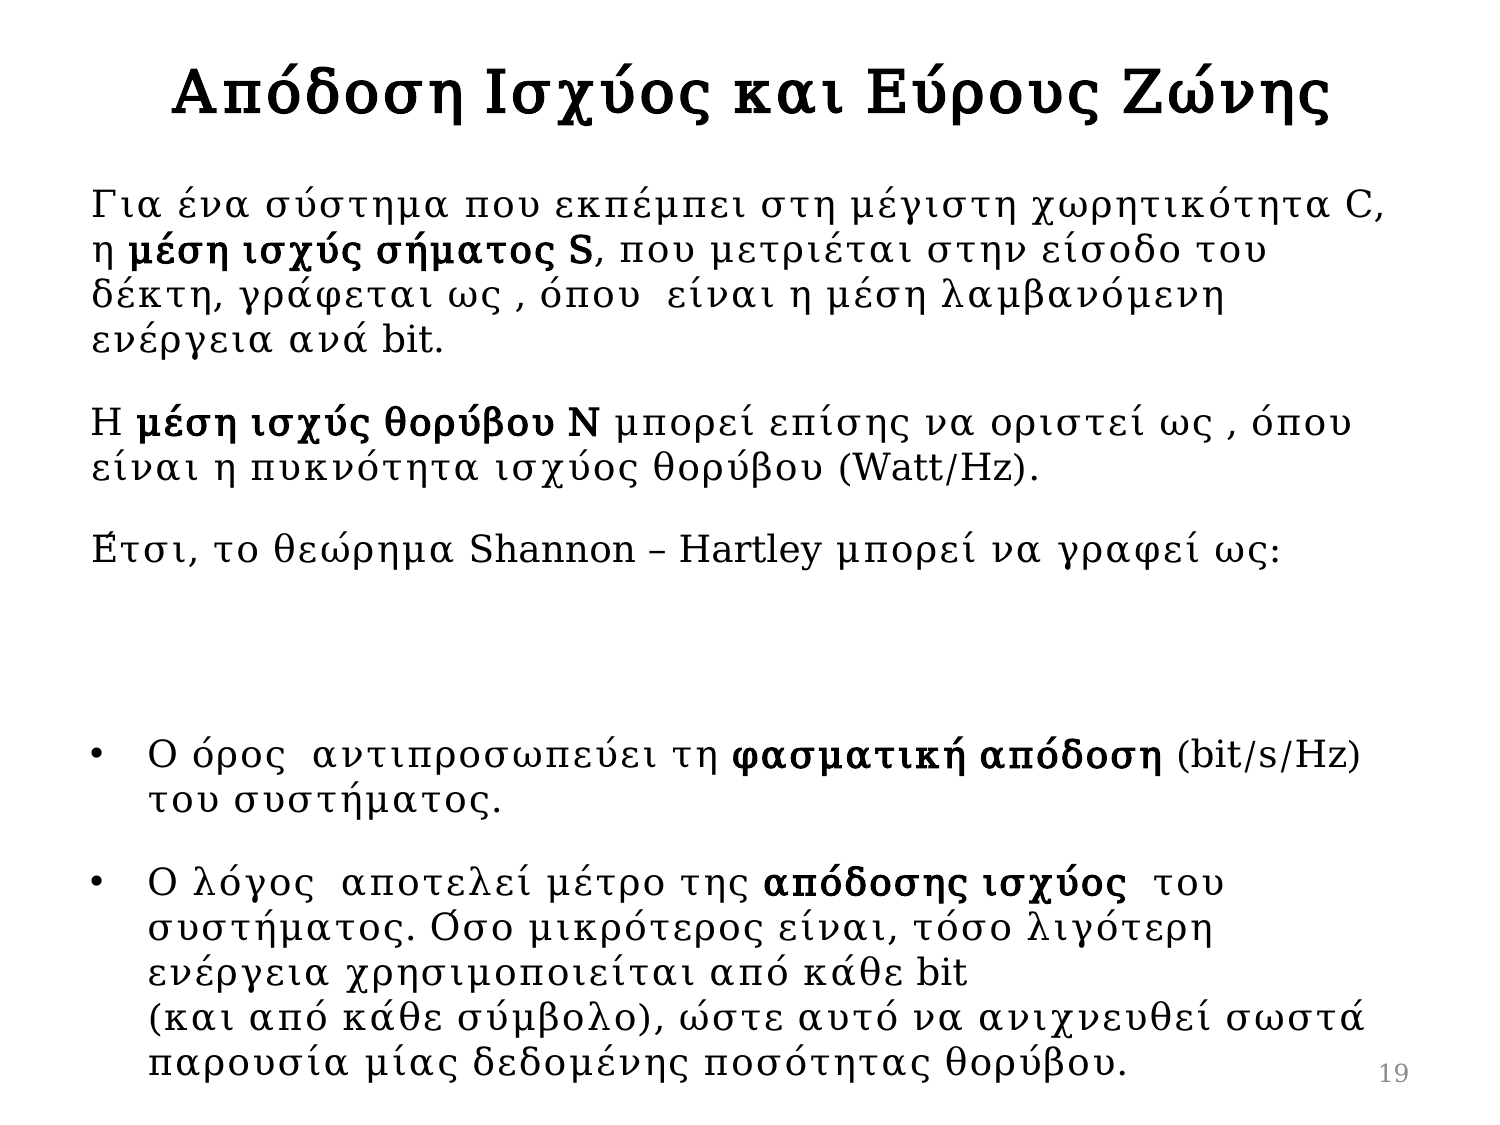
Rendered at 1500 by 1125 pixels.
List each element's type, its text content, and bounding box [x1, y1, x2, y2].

title Απόδοση Ισχύος και Εύρους Ζώνης [75, 19, 1425, 159]
slide_number 19 [1222, 1042, 1425, 1103]
